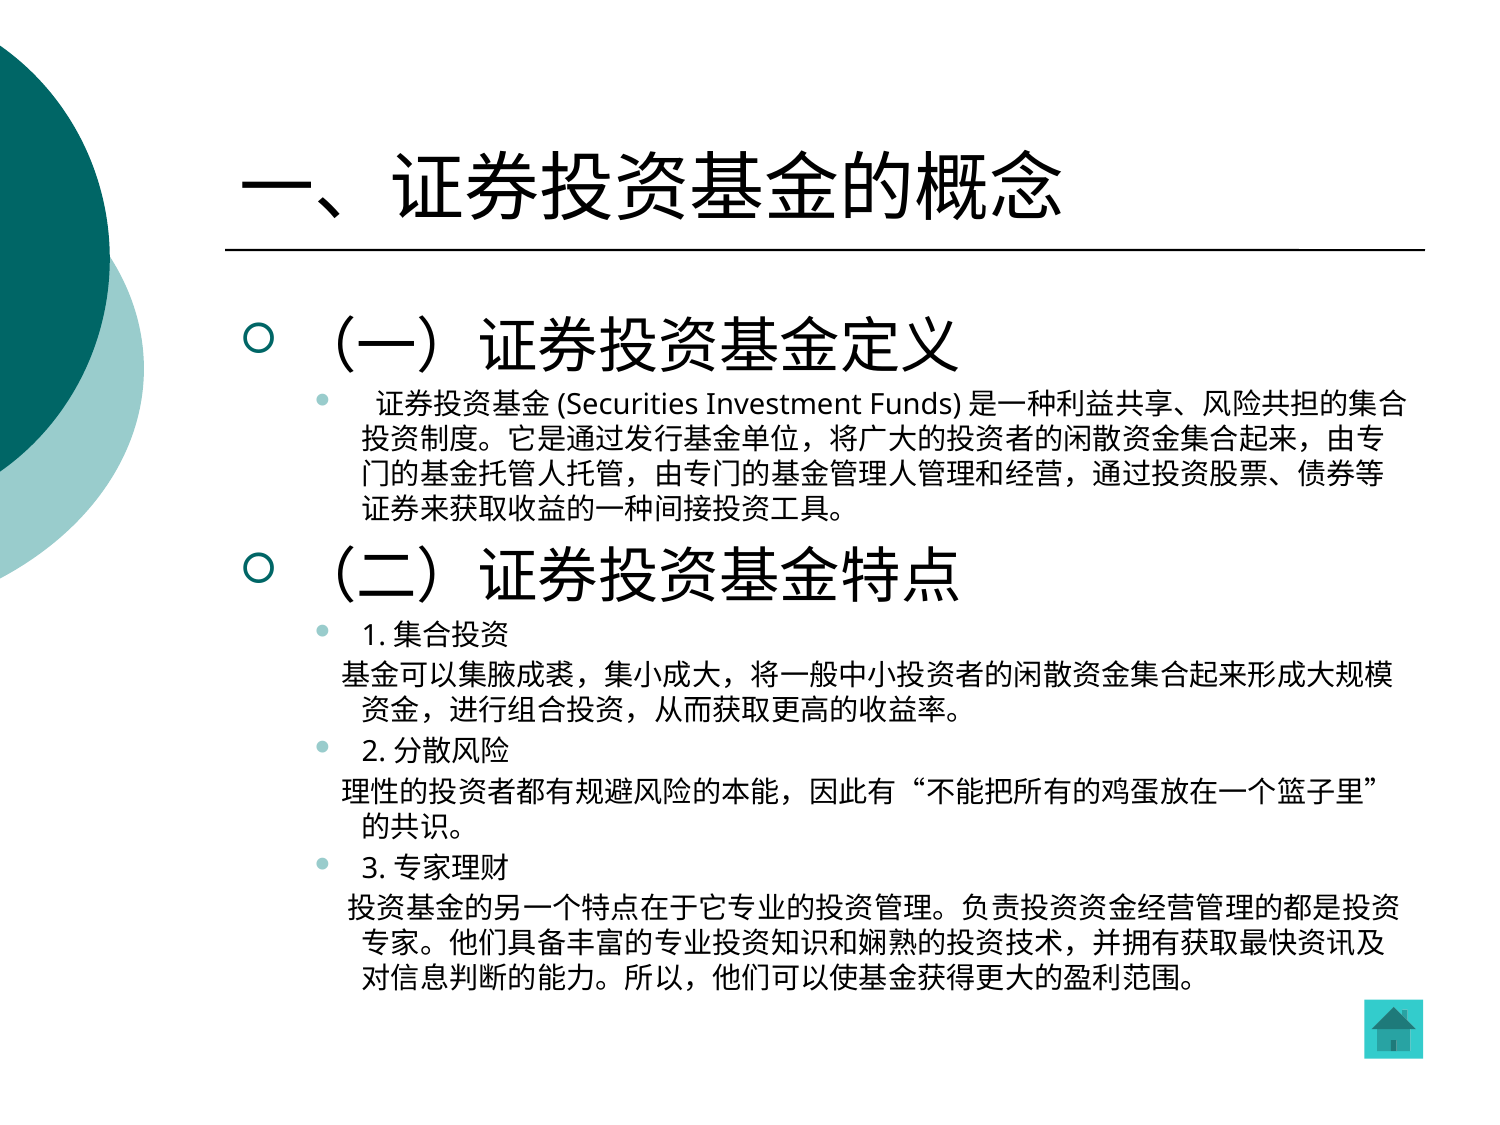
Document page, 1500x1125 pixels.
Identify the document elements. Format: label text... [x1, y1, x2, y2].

list （一）证券投资基金定义 证券投资基金(Securities Investment Funds)是一种利益共享、风险共担的集合投资制度。它是通过发行基金单位，将广大的投资者的闲散资金集合起来，由专门的基金托管人托管，由专门的基金管理人管理和经营，通过投资股票、债券等证券来获取收益的一种间接投资工具。 （二）证券投资基金特点 1.集合投资 基金可以集腋成裘，集小成大，将一般中小投资者的闲散资金集合起来形成大规模资金，进行组合投资，从而获取更高的收益率。 2.分散风险 理性的投资者都有规避风险的本能，因此有“不能把所有的鸡蛋放在一个篮子里”的共识。 3.专家理财 投资基金的另一个特点在于它专业的投资管理。负责投资资金经营管理的都是投资专家。他们具备丰富的专业投资知识和娴熟的投资技术，并拥有获取最快资讯及对信息判断的能力。所以，他们可以使基金获得更大的盈利范围。 [224, 299, 1425, 1024]
text_box [1364, 999, 1424, 1059]
title 一、证券投资基金的概念 [224, 49, 1425, 238]
